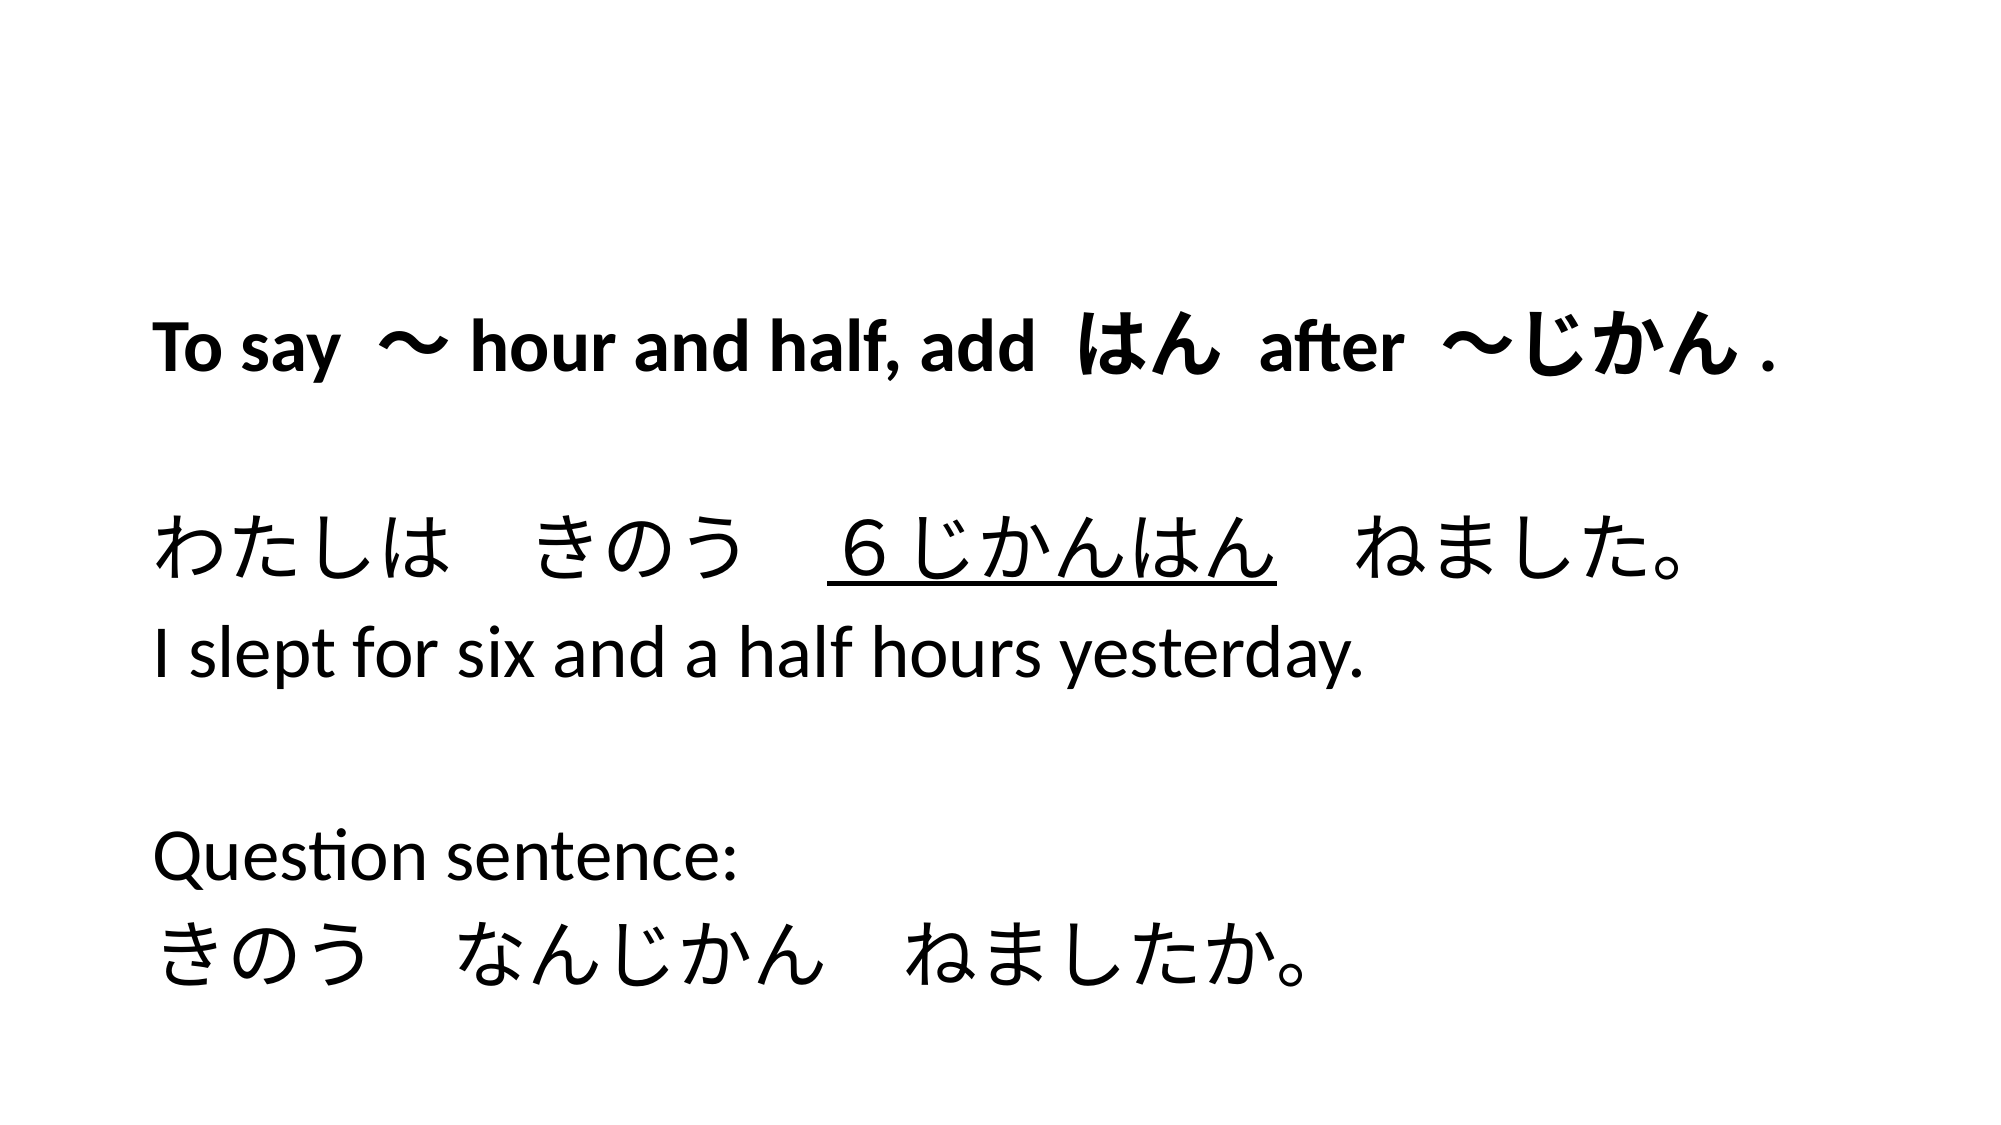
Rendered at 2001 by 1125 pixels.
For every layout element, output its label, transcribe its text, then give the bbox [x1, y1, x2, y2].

list To say ～hour and half, add はん after ～じかん. わたしは きのう ６じかんはん ねました。 I slept for six and a half hours yesterday. Question sentence: きのう なんじかん ねましたか。 [137, 299, 1863, 1044]
